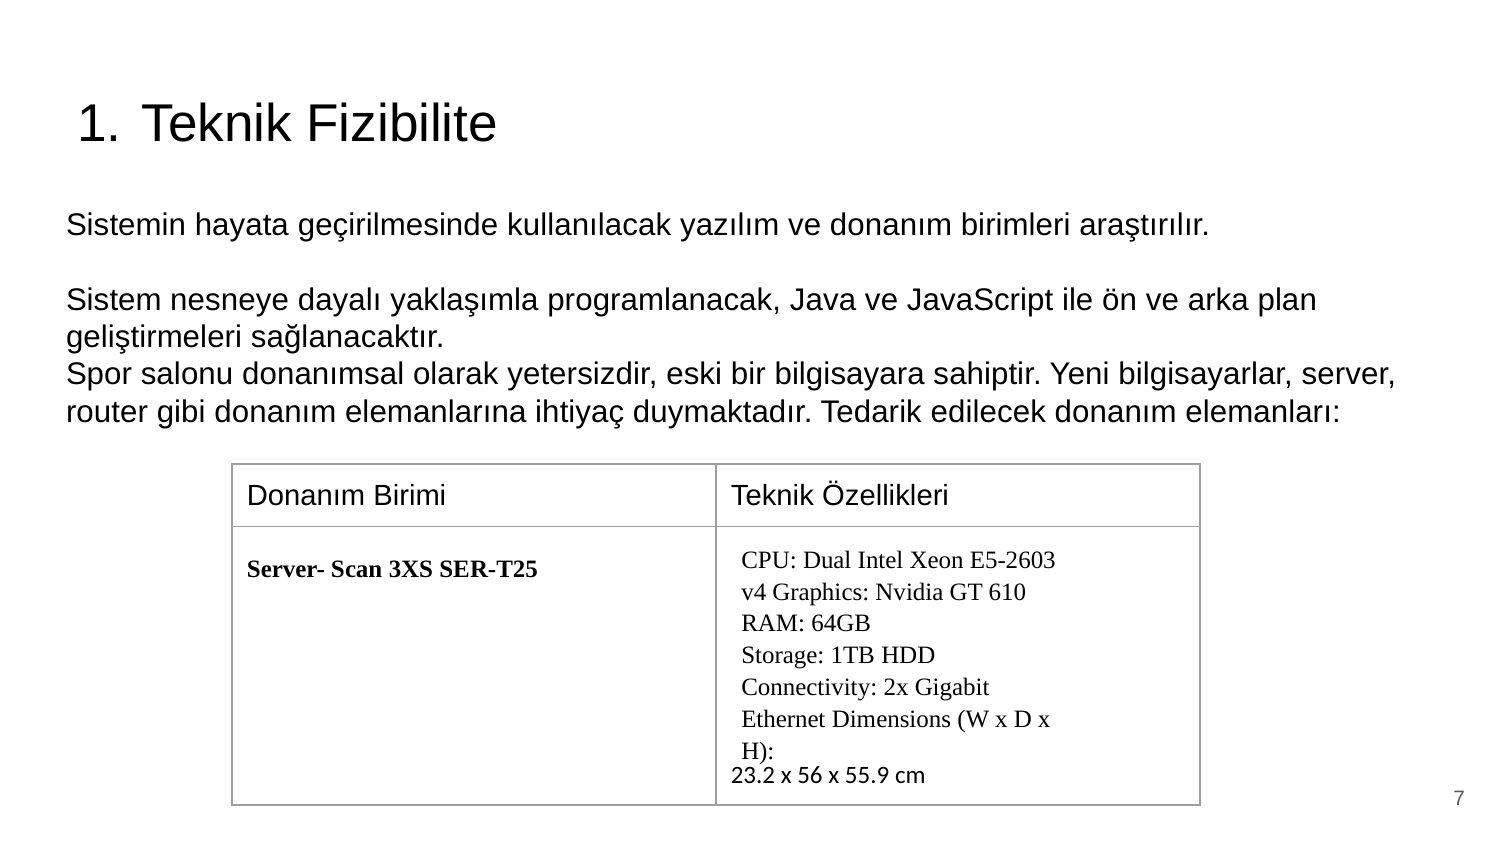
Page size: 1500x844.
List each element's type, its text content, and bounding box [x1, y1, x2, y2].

table_header Donanım Birimi [233, 465, 715, 526]
table_cell Server- Scan 3XS SER-T25 [233, 527, 715, 804]
list Sistemin hayata geçirilmesinde kullanılacak yazılım ve donanım birimleri araştırılır. Sistem nesneye dayalı yaklaşımla programlanacak, Java ve JavaScript ile ön ve arka plan geliştirmeleri sağlanacaktır. Spor salonu donanımsal olarak yetersizdir, eski bir bilgisayara sahiptir. Yeni bilgisayarlar, server, router gibi donanım elemanlarına ihtiyaç duymaktadır. Tedarik edilecek donanım elemanları: [51, 189, 1449, 750]
table_cell CPU: Dual Intel Xeon E5-2603 v4 Graphics: Nvidia GT 610 RAM: 64GB Storage: 1TB HDD Connectivity: 2x Gigabit Ethernet Dimensions (W x D x H): 23.2 x 56 x 55.9 cm [717, 527, 1199, 804]
slide_number 7 [1389, 764, 1480, 830]
table_header Teknik Özellikleri [717, 465, 1199, 526]
title Teknik Fizibilite [51, 72, 1449, 167]
